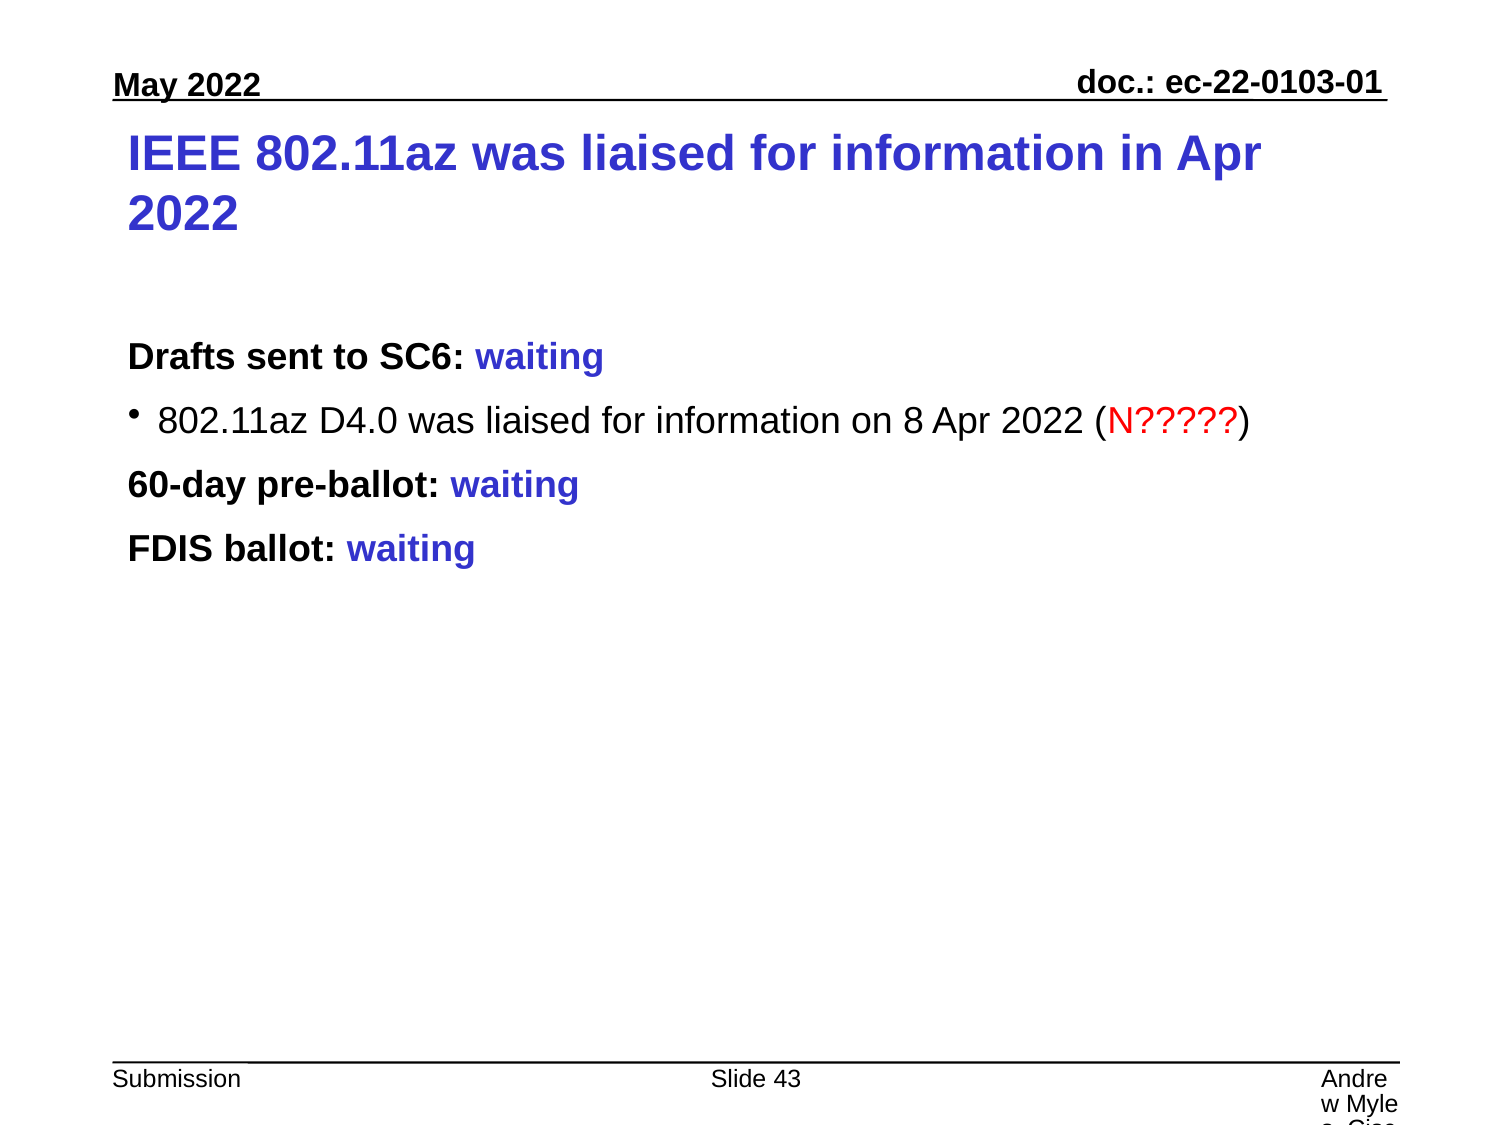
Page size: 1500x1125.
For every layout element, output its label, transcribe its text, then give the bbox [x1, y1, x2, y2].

list Drafts sent to SC6: waiting 802.11az D4.0 was liaised for information on 8 Apr 2022 (N?????) 60-day pre-ballot: waiting FDIS ballot: waiting [112, 324, 1388, 1000]
title IEEE 802.11az was liaised for information in Apr 2022 [112, 112, 1388, 288]
footer Andrew Myles, Cisco [1320, 1061, 1402, 1093]
slide_number Slide 43 [709, 1061, 803, 1093]
